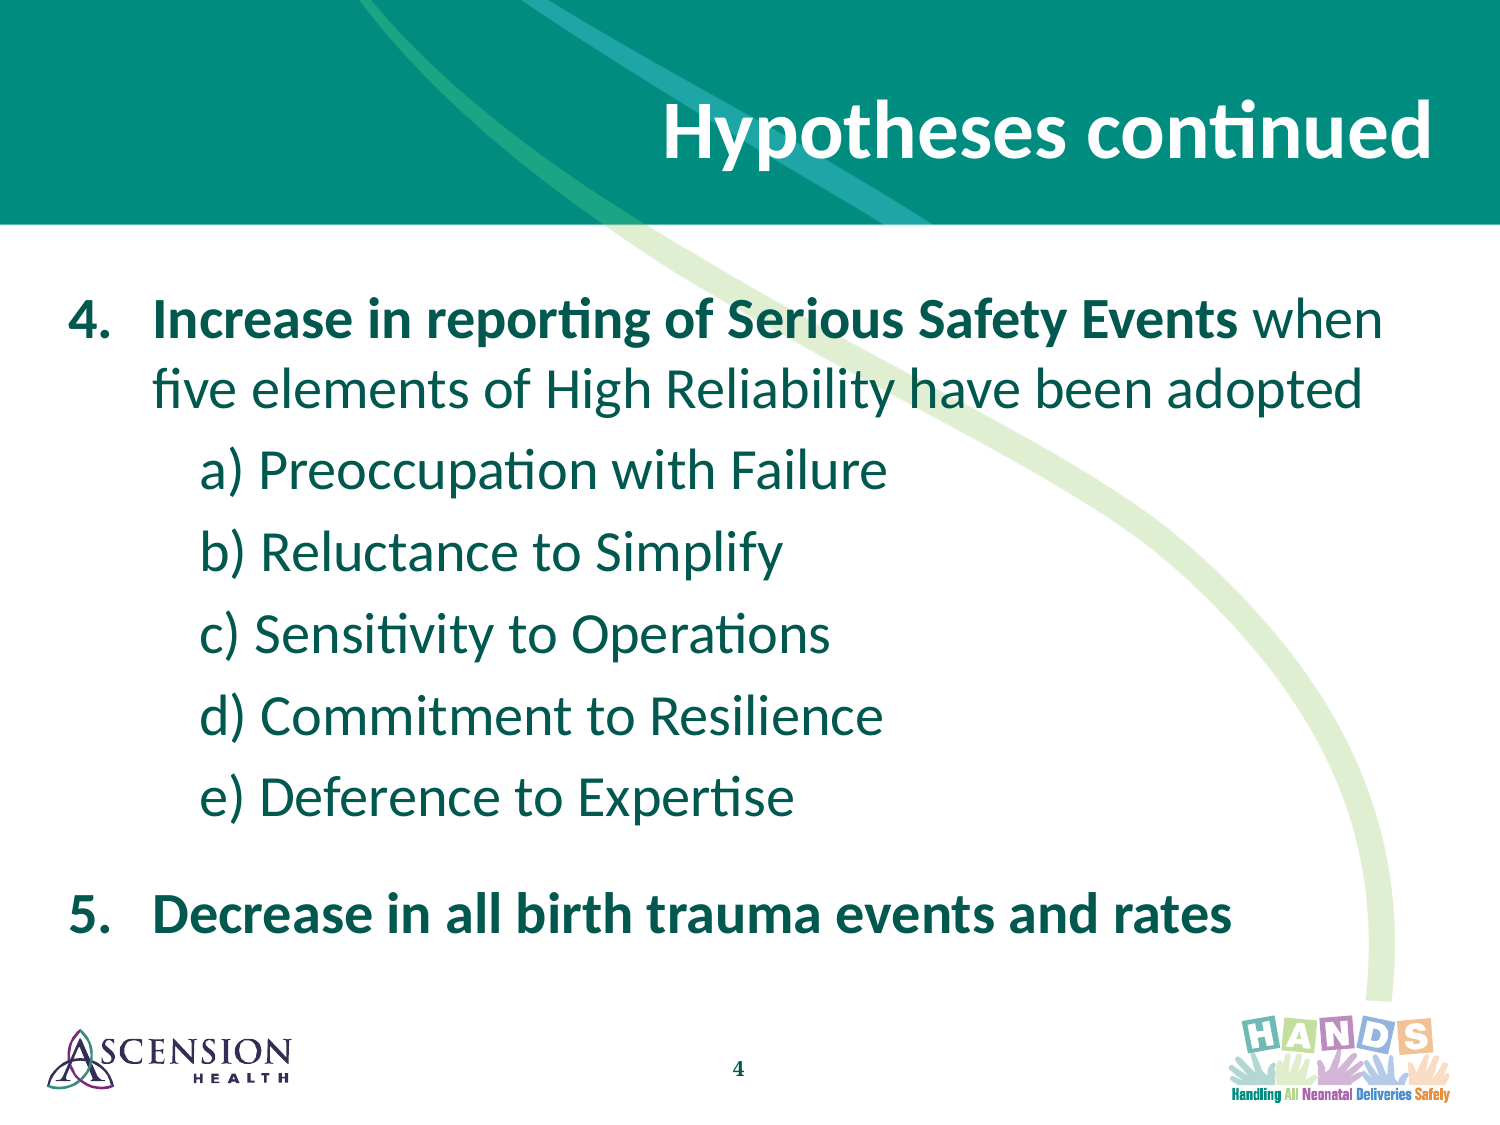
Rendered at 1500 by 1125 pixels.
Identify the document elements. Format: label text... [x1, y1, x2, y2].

list Increase in reporting of Serious Safety Events when five elements of High Reliability have been adopted a) Preoccupation with Failure b) Reluctance to Simplify c) Sensitivity to Operations d) Commitment to Resilience e) Deference to Expertise Decrease in all birth trauma events and rates [52, 272, 1451, 1010]
picture [0, 0, 1500, 1125]
title Hypotheses continued [74, 37, 1451, 213]
